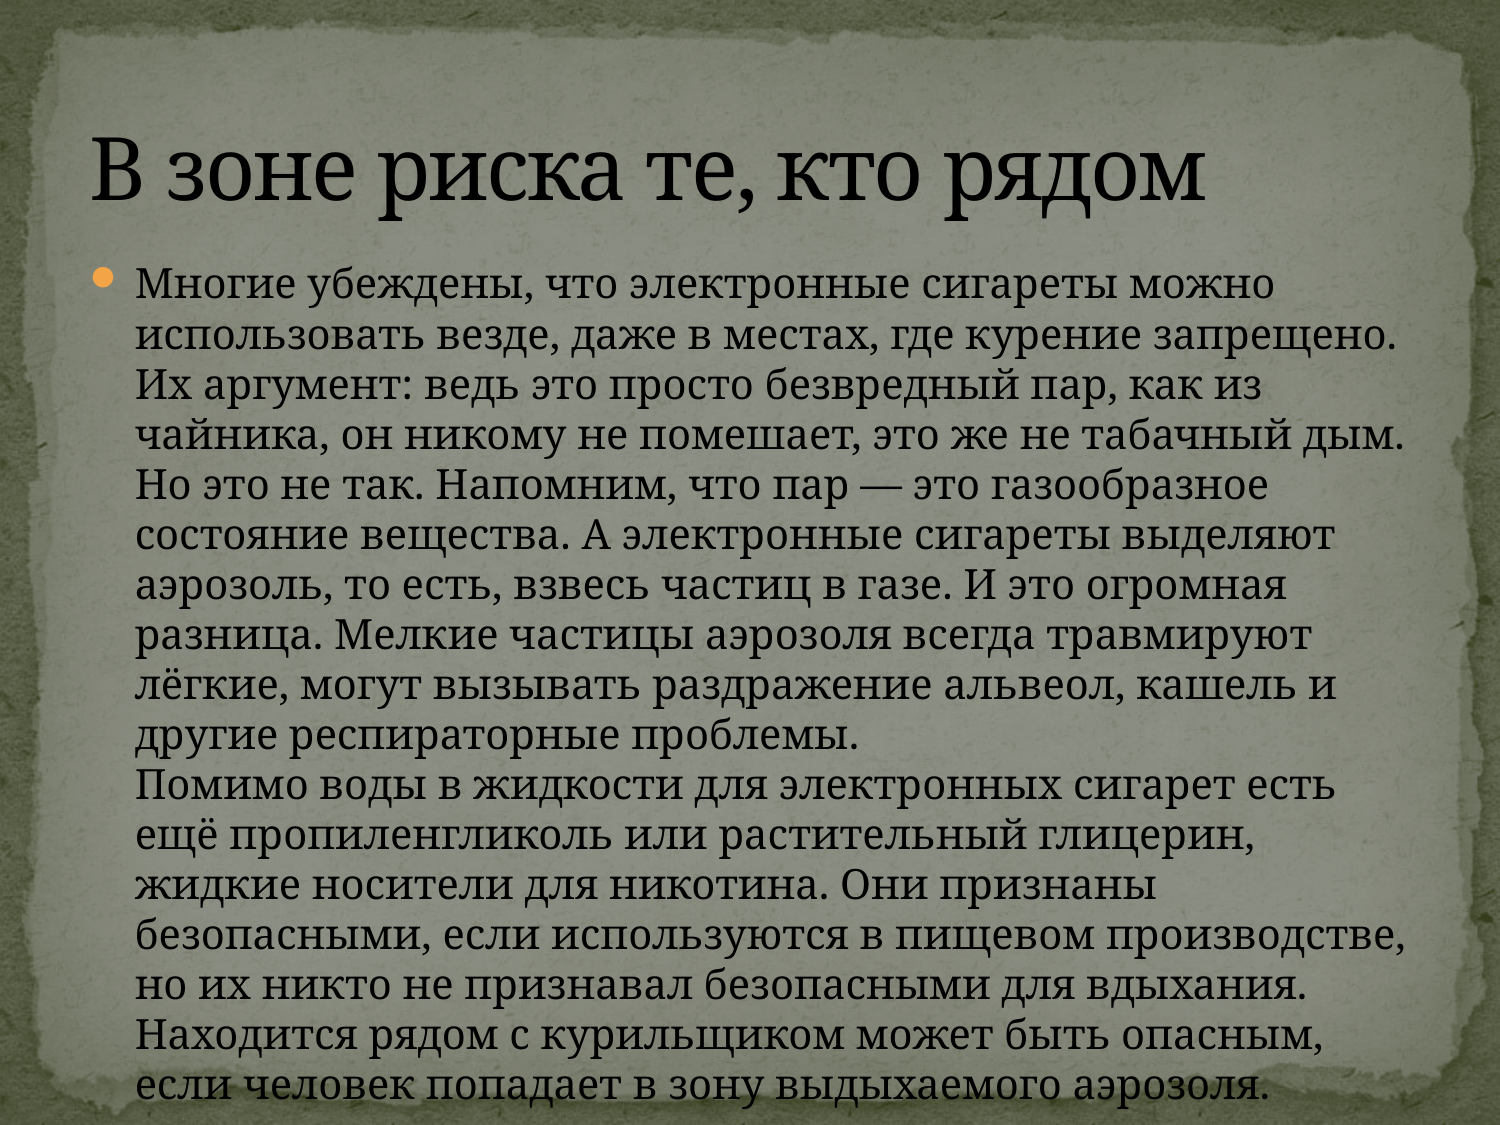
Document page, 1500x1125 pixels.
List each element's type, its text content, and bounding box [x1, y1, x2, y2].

title В зоне риска те, кто рядом [74, 24, 1425, 225]
list Многие убеждены, что электронные сигареты можно использовать везде, даже в местах, где курение запрещено. Их аргумент: ведь это просто безвредный пар, как из чайника, он никому не помешает, это же не табачный дым. Но это не так. Напомним, что пар — это газообразное состояние вещества. А электронные сигареты выделяют аэрозоль, то есть, взвесь частиц в газе. И это огромная разница. Мелкие частицы аэрозоля всегда травмируют лёгкие, могут вызывать раздражение альвеол, кашель и другие респираторные проблемы. Помимо воды в жидкости для электронных сигарет есть ещё пропиленгликоль или растительный глицерин, жидкие носители для никотина. Они признаны безопасными, если используются в пищевом производстве, но их никто не признавал безопасными для вдыхания. Находится рядом с курильщиком может быть опасным, если человек попадает в зону выдыхаемого аэрозоля. [75, 249, 1425, 1000]
